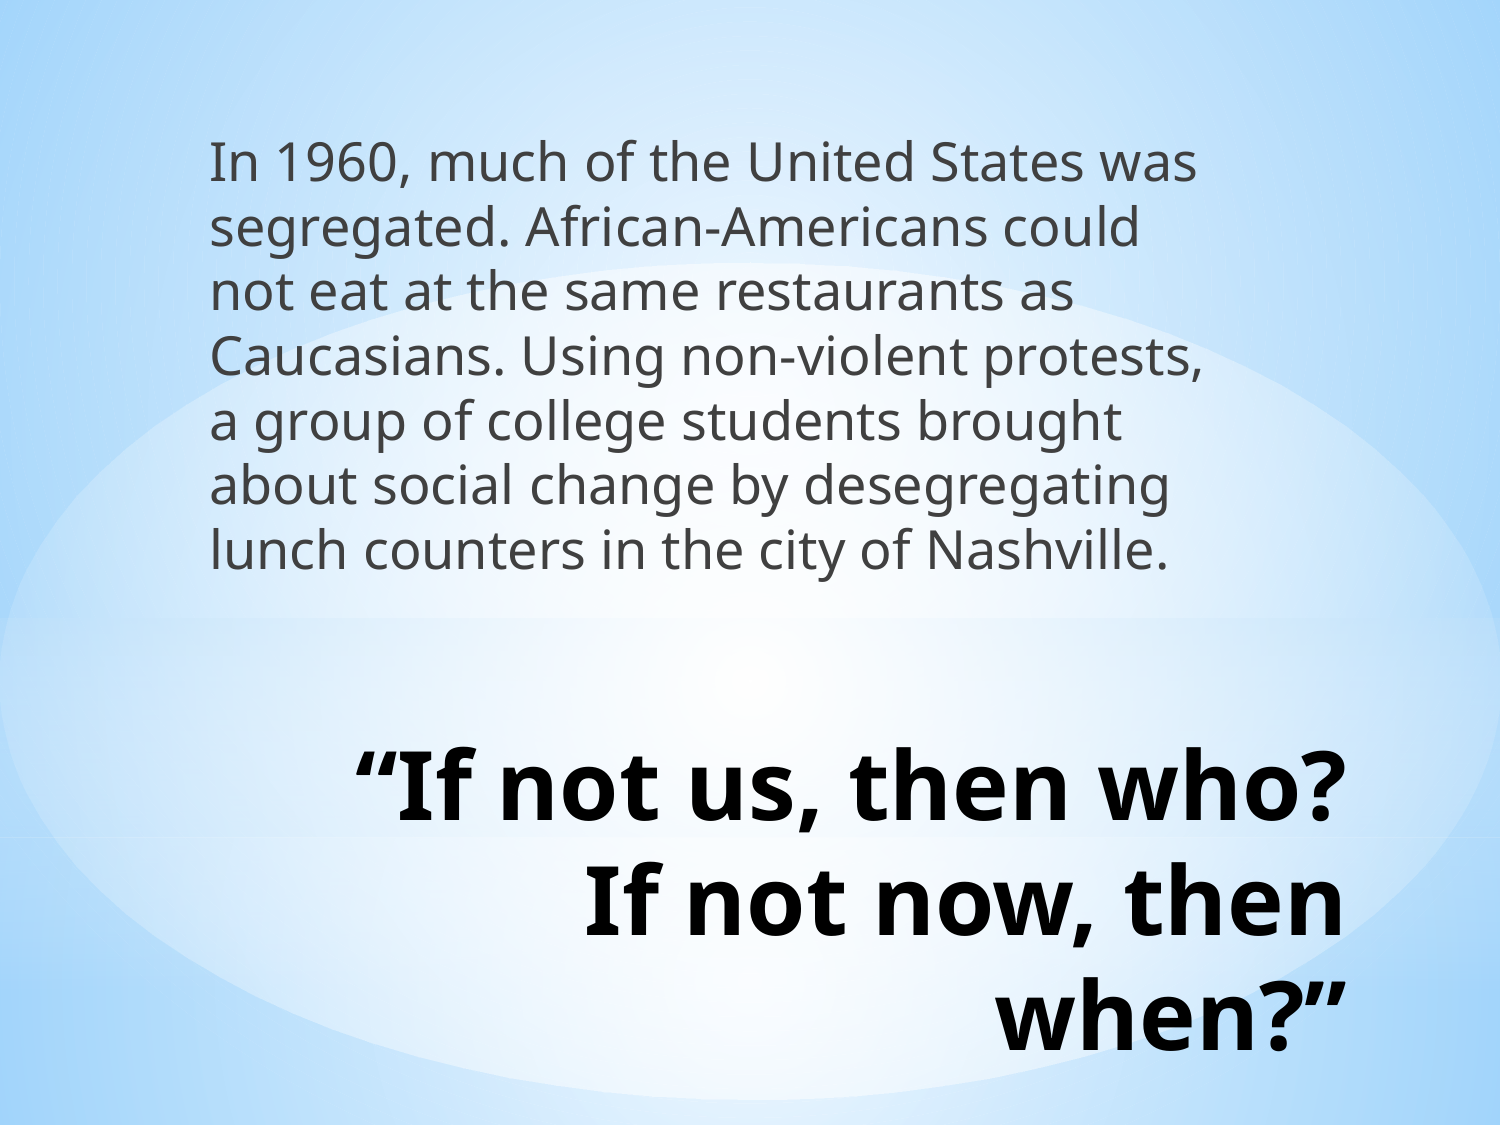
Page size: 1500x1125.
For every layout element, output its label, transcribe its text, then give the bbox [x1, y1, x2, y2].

title “If not us, then who? If not now, then when?” [294, 717, 1363, 905]
list In 1960, much of the United States was segregated. African-Americans could not eat at the same restaurants as Caucasians. Using non-violent protests, a group of college students brought about social change by desegregating lunch counters in the city of Nashville. [187, 120, 1225, 650]
